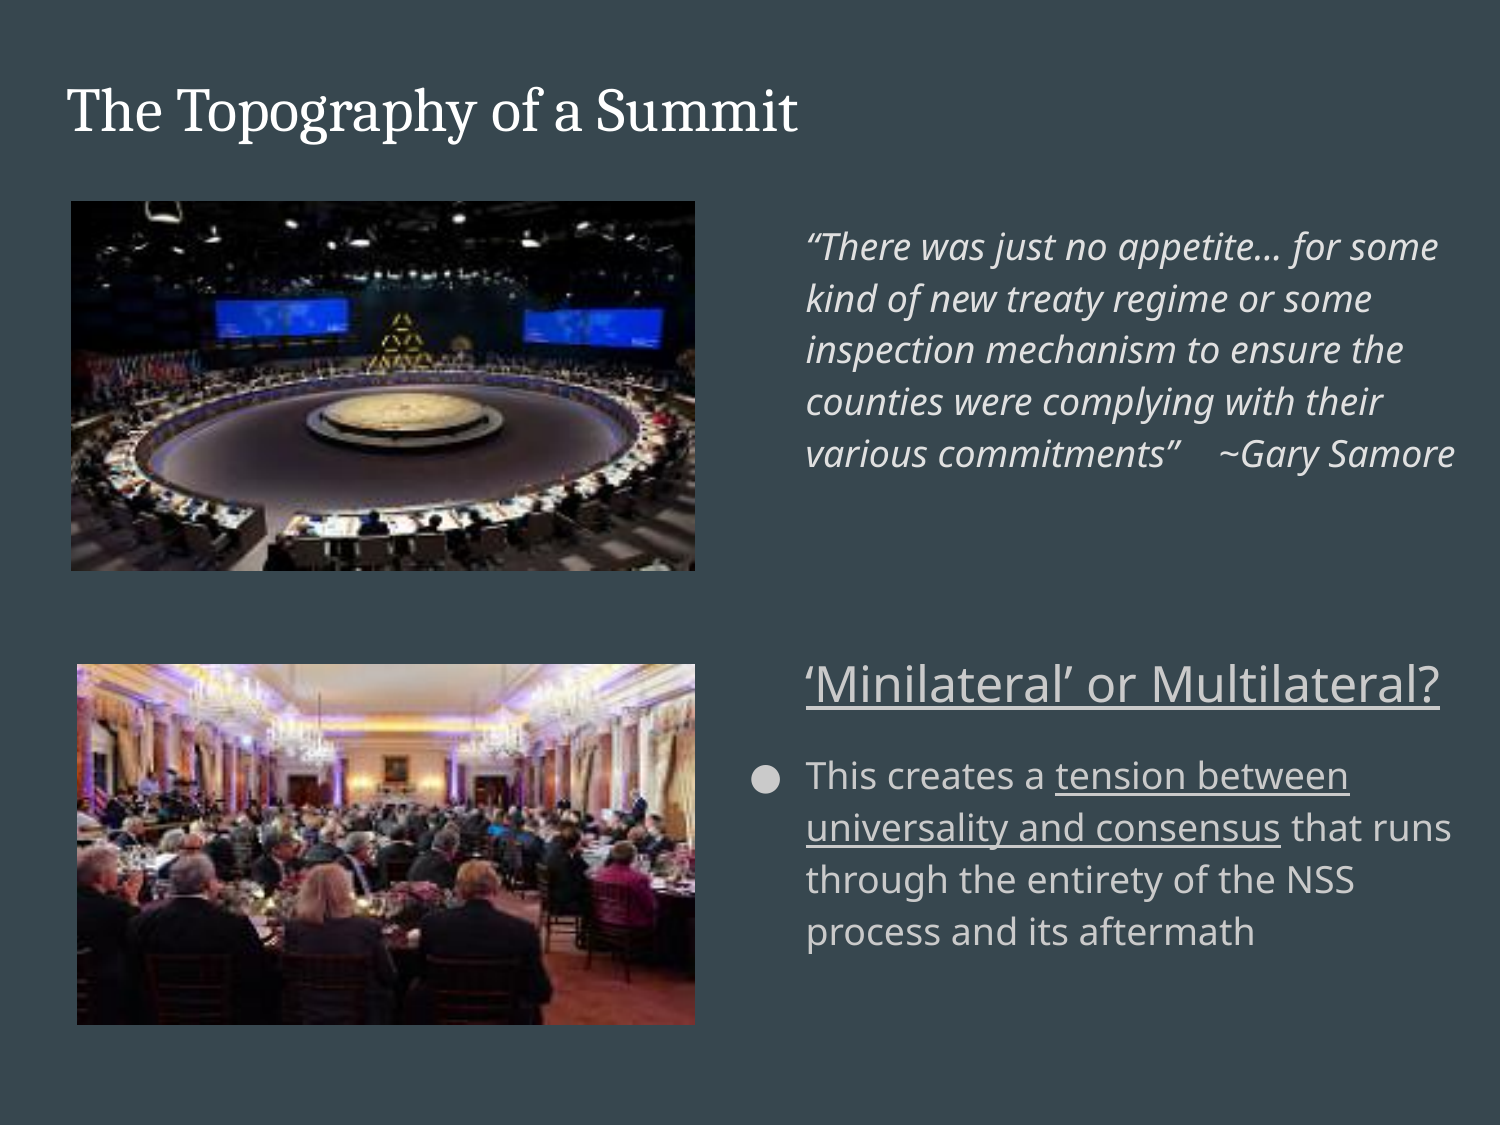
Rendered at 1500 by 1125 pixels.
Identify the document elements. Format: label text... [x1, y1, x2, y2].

picture [76, 664, 695, 1025]
title The Topography of a Summit [51, 54, 1449, 180]
list “There was just no appetite... for some kind of new treaty regime or some inspection mechanism to ensure the counties were complying with their various commitments” ~Gary Samore ‘Minilateral’ or Multilateral? This creates a tension between universality and consensus that runs through the entirety of the NSS process and its aftermath [715, 201, 1500, 1000]
picture [71, 200, 695, 571]
